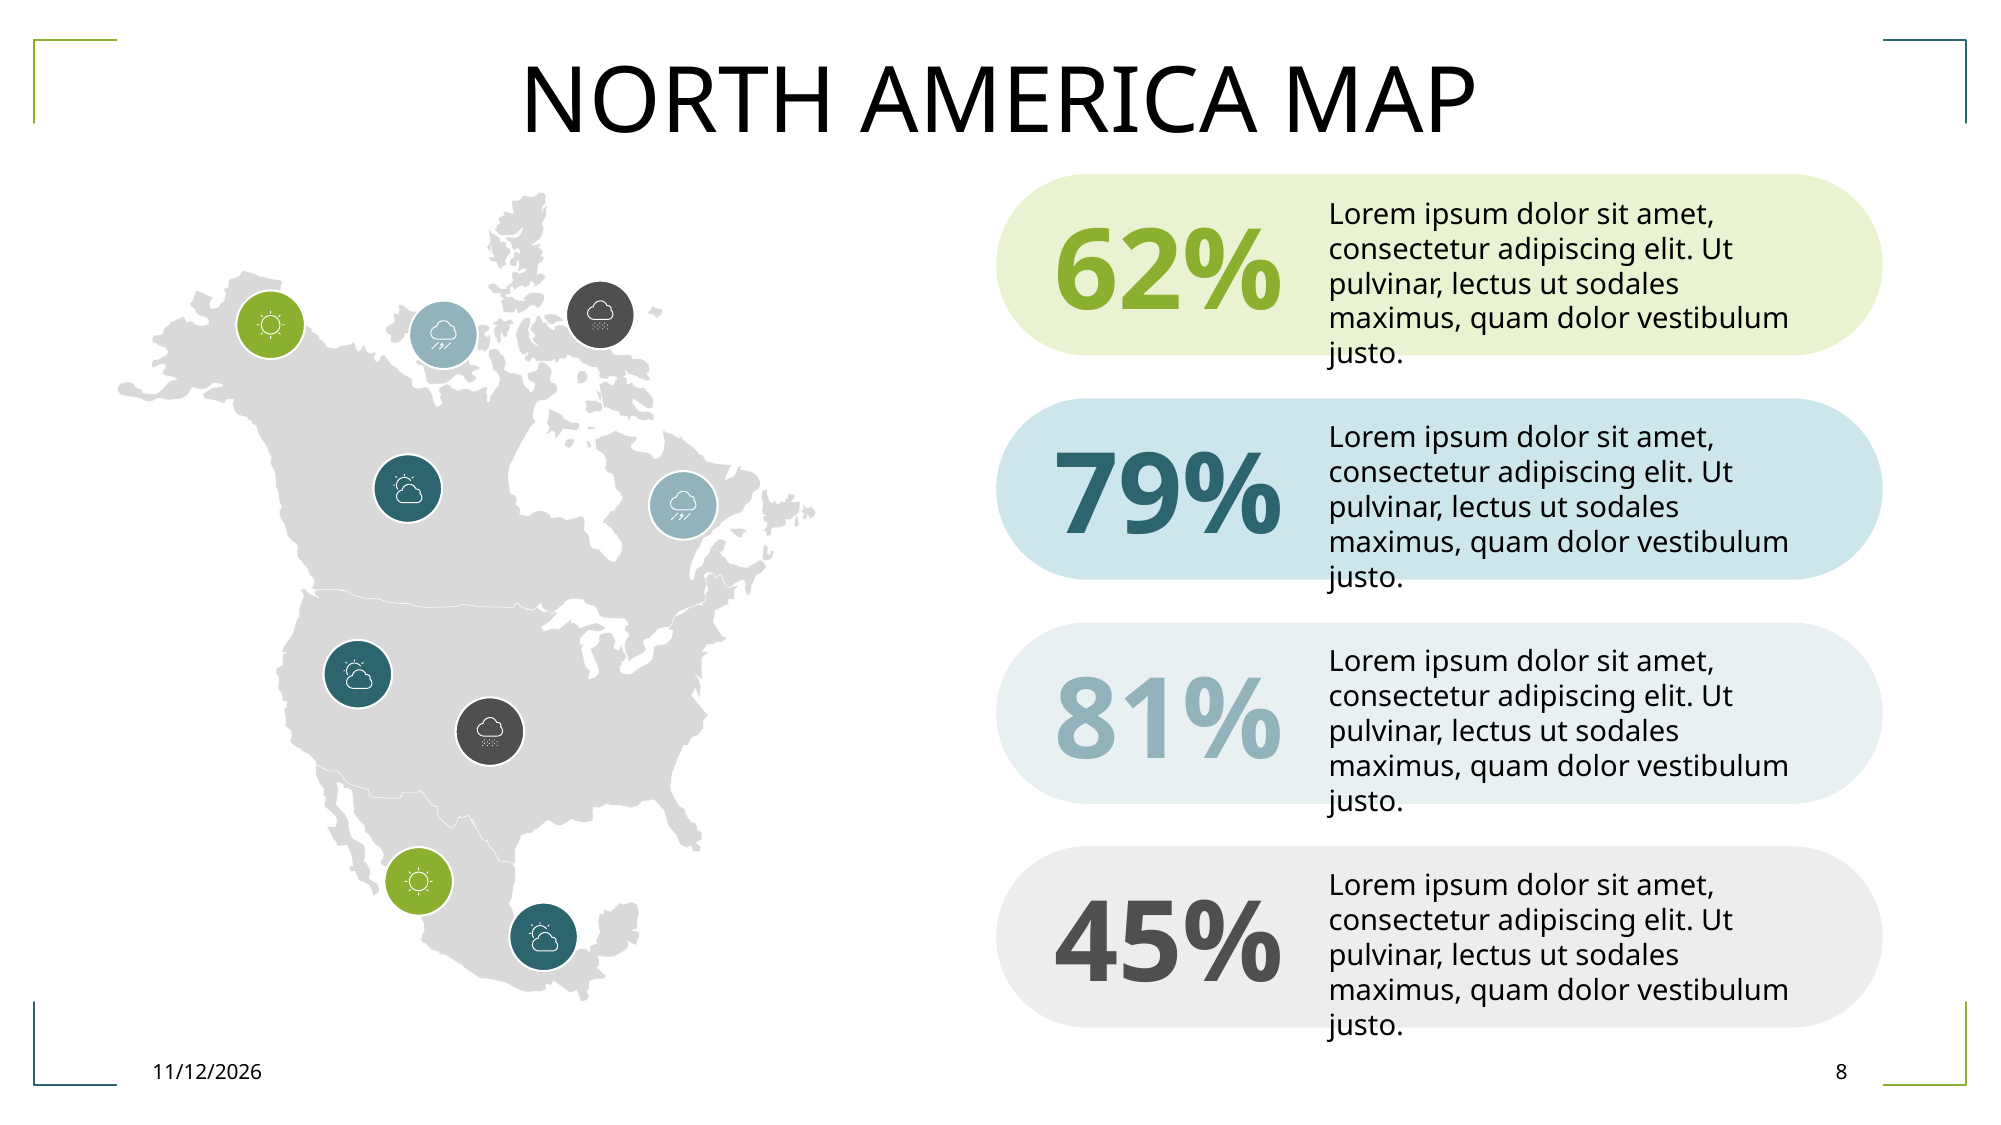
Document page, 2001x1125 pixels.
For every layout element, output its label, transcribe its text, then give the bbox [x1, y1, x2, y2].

slide_number 8 [1412, 1042, 1863, 1103]
text_box NORTH AMERICA MAP [116, 41, 1884, 152]
text_box [33, 1001, 118, 1086]
text_box [33, 39, 118, 124]
text_box [1882, 39, 1967, 124]
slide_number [137, 1042, 588, 1103]
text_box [117, 174, 1883, 1028]
text_box [1882, 1001, 1967, 1086]
